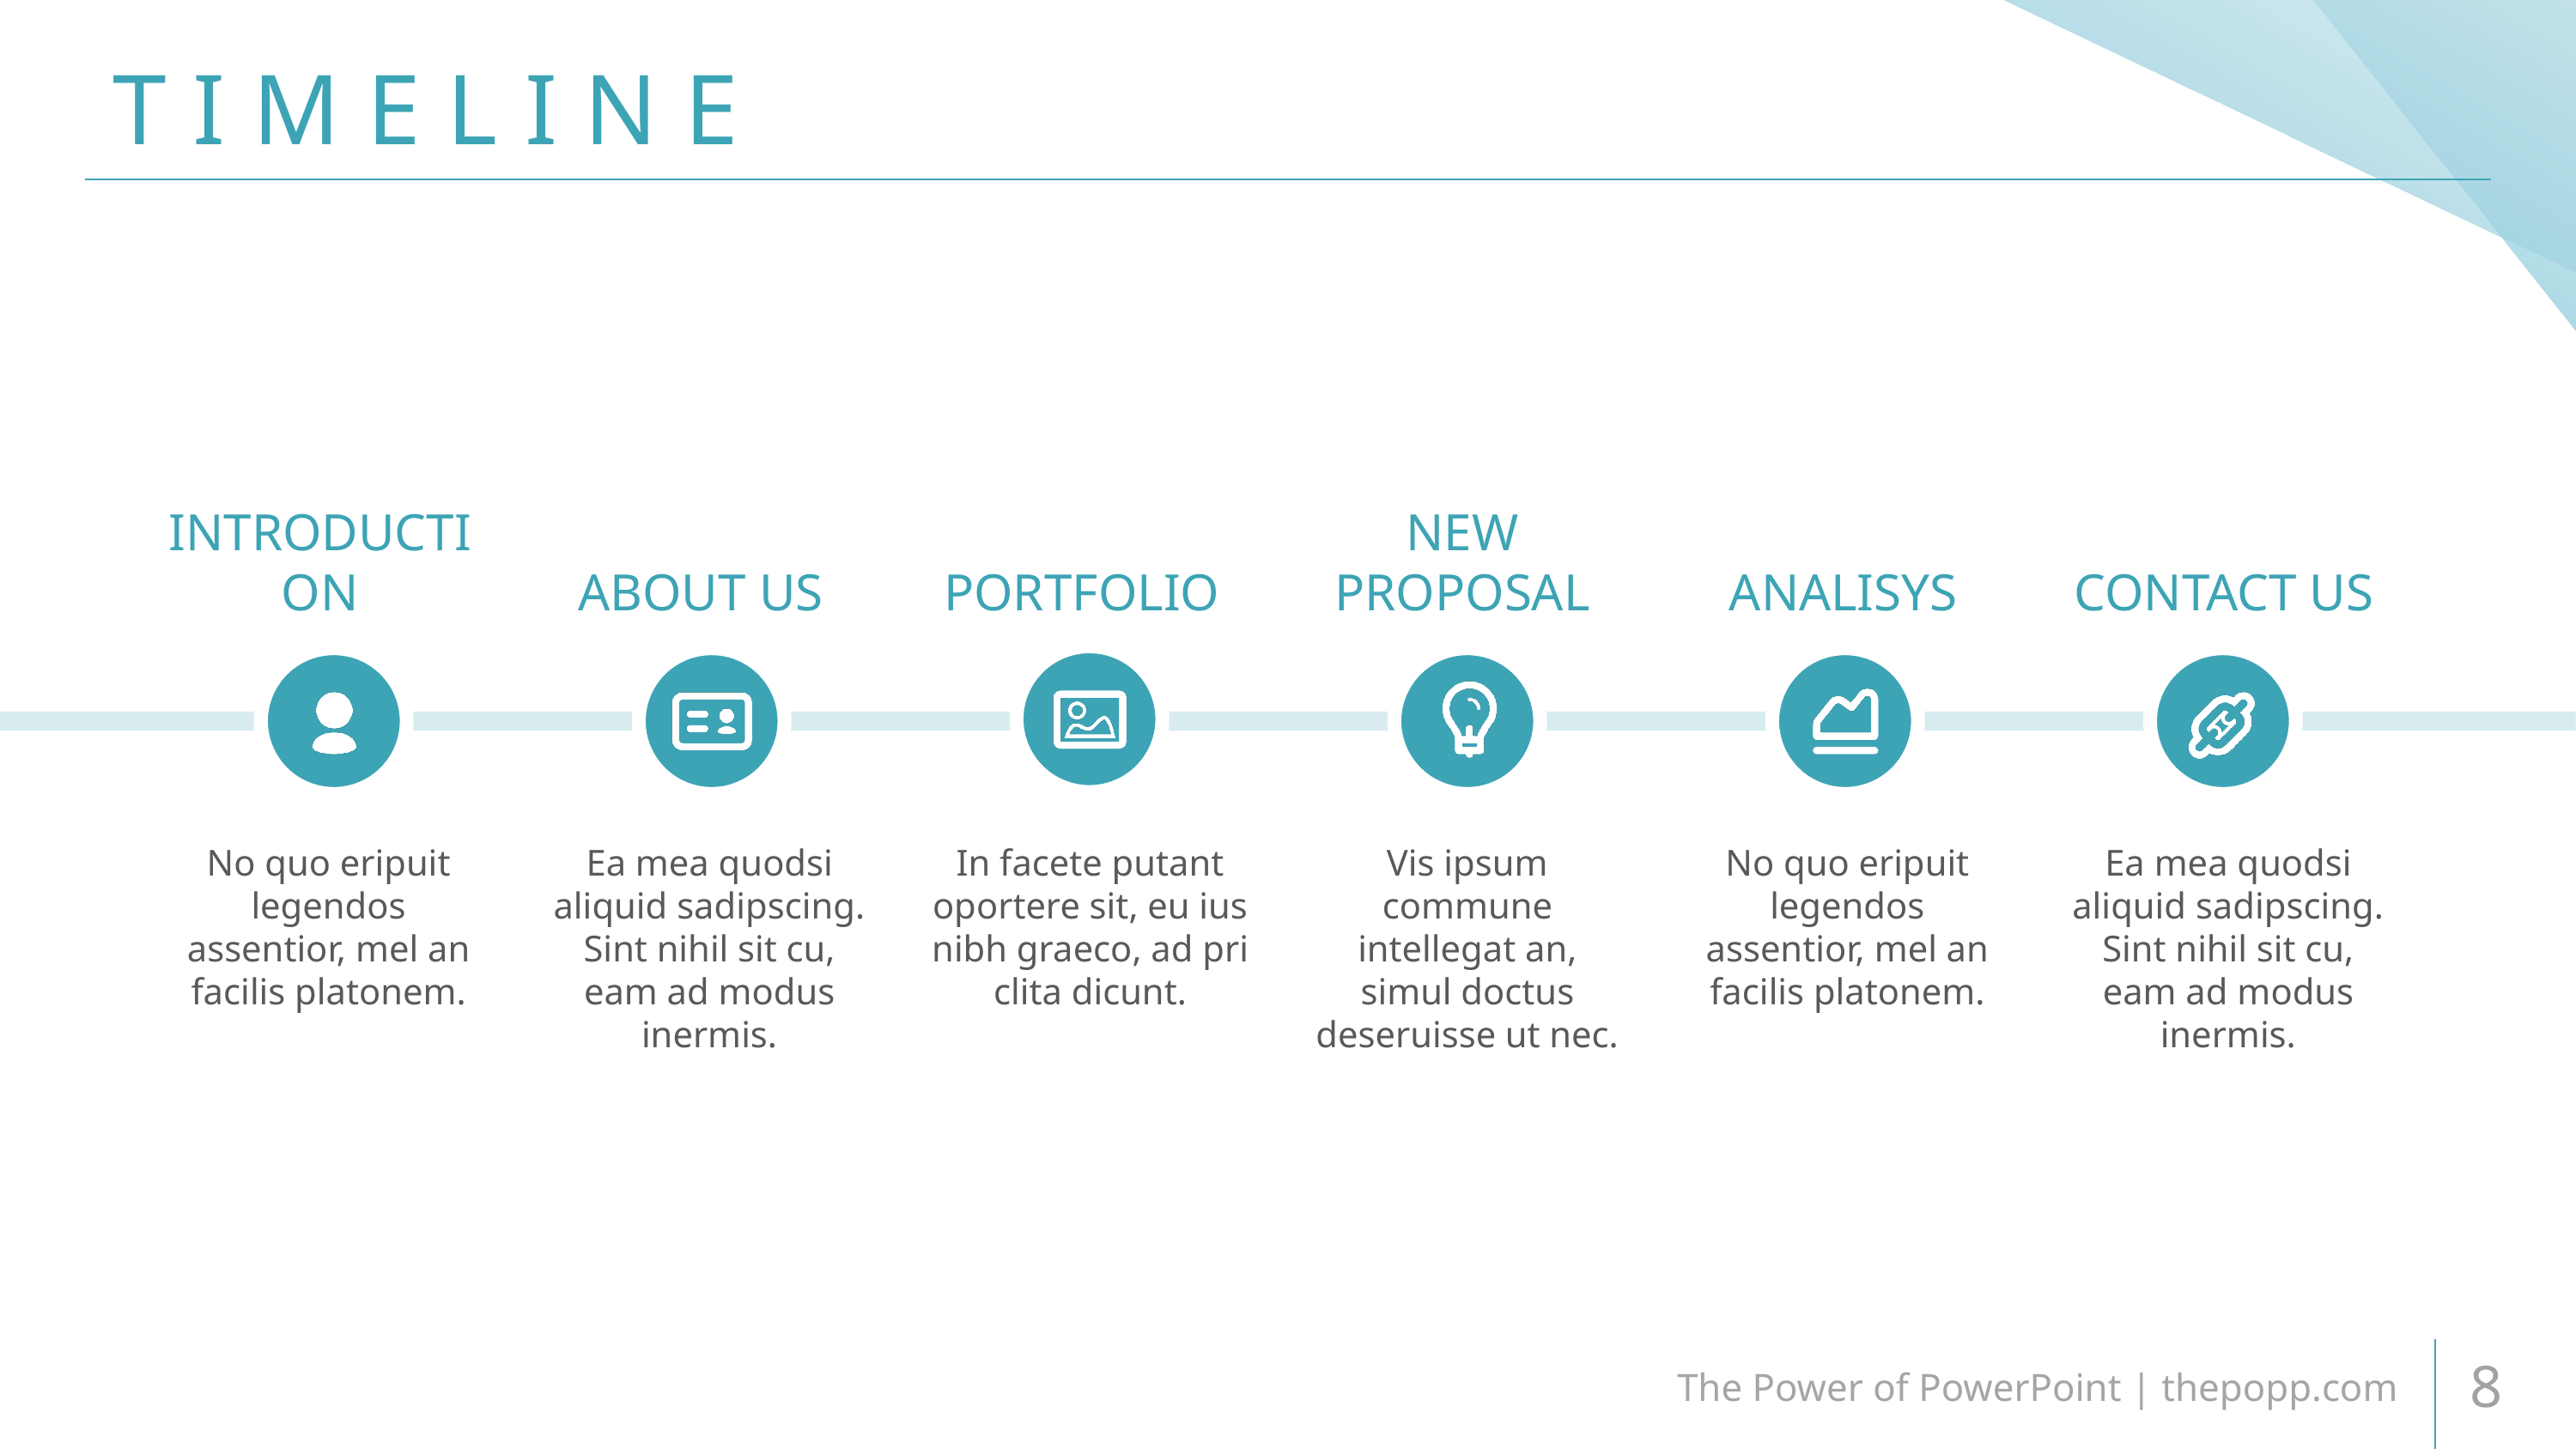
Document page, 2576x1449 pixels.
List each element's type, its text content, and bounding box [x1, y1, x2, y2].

list NEW PROPOSAL [1280, 458, 1644, 633]
list Ea mea quodsi aliquid sadipscing. Sint nihil sit cu, eam ad modus inermis. [527, 828, 891, 1276]
footer The Power of PowerPoint | thepopp.com [1326, 1350, 2421, 1428]
list Vis ipsum commune intellegat an, simul doctus deseruisse ut nec. [1285, 828, 1649, 1276]
list Ea mea quodsi aliquid sadipscing. Sint nihil sit cu, eam ad modus inermis. [2046, 828, 2410, 1276]
picture [1424, 677, 1511, 765]
list ABOUT US [519, 458, 883, 633]
picture [667, 677, 756, 765]
list INTRODUCTION [138, 458, 502, 633]
title TIMELINE [89, 27, 2448, 186]
picture [1801, 677, 1889, 765]
list PORTFOLIO [899, 458, 1264, 633]
list No quo eripuit legendos assentior, mel an facilis platonem. [146, 828, 511, 1276]
list No quo eripuit legendos assentior, mel an facilis platonem. [1665, 828, 2030, 1276]
list ANALISYS [1661, 458, 2026, 633]
picture [2179, 677, 2267, 765]
slide_number 8 [2446, 1350, 2575, 1428]
picture [289, 677, 378, 765]
list CONTACT US [2042, 458, 2406, 633]
list In facete putant oportere sit, eu ius nibh graeco, ad pri clita dicunt. [908, 828, 1273, 1276]
picture [1045, 675, 1133, 763]
